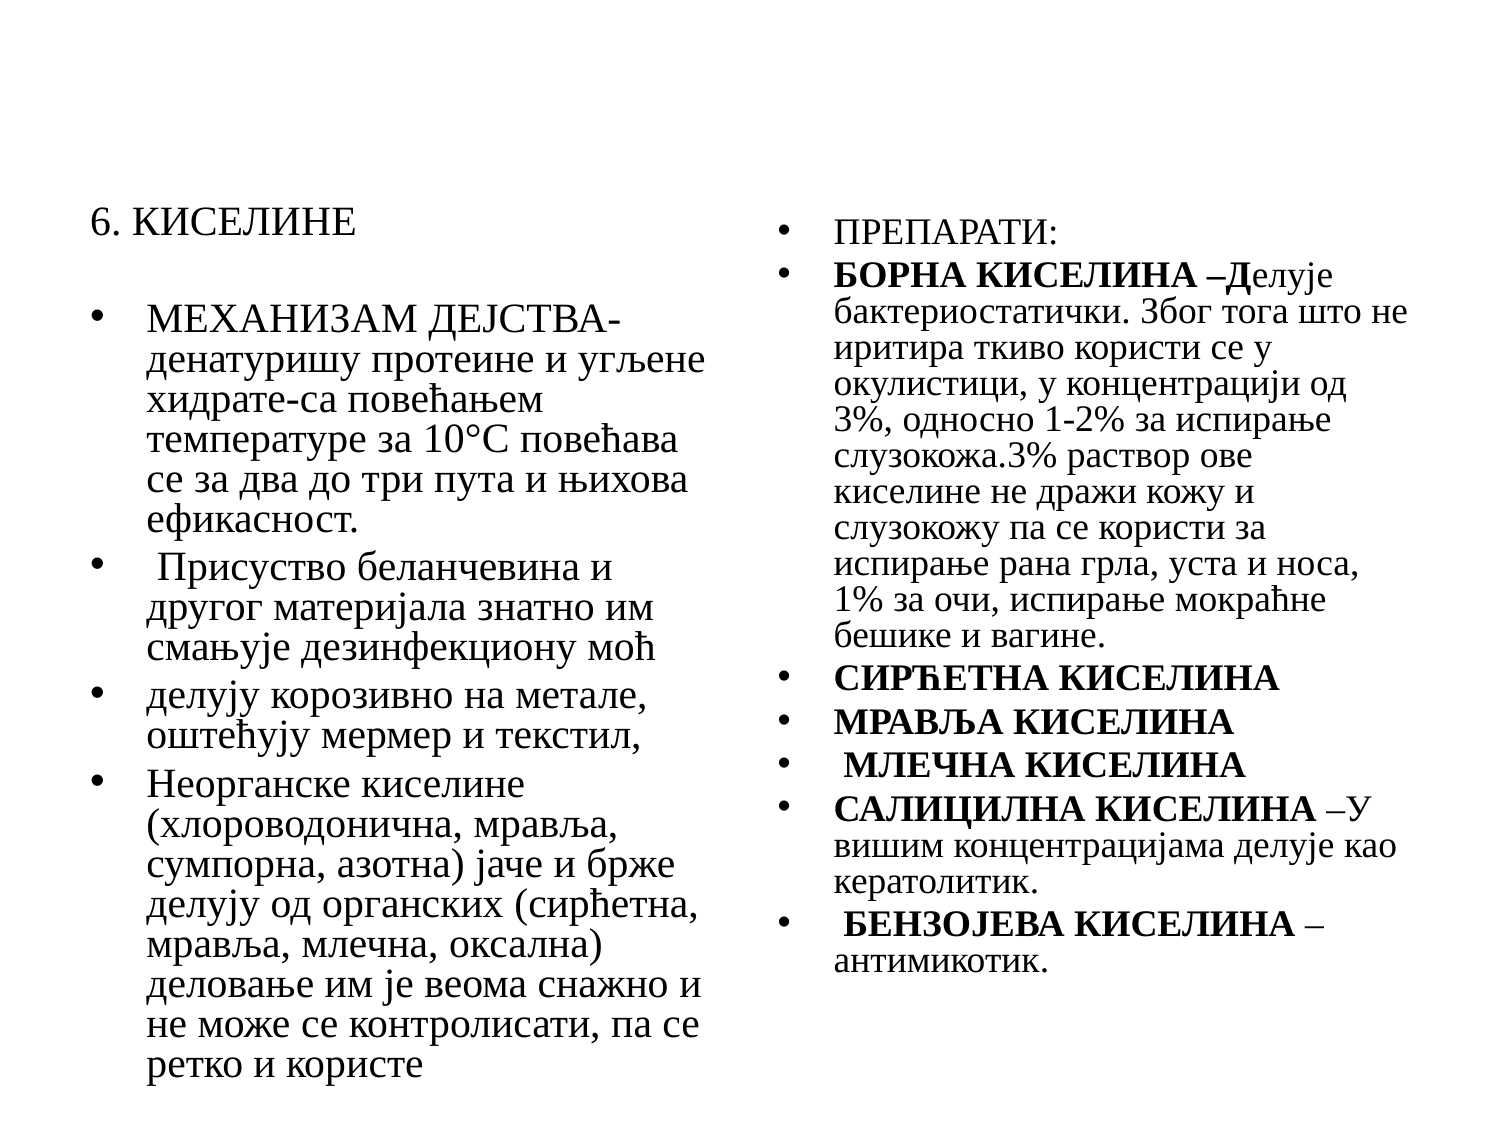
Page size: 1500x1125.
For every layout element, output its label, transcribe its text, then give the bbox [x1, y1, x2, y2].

list ПРЕПАРАТИ: БОРНА КИСЕЛИНА –Делује бактериостатички. Због тога што не иритира ткиво користи се у окулистици, у концентрацији од 3%, односно 1-2% за испирање слузокожа.3% раствор ове киселине не дражи кожу и слузокожу па се користи за испирање рана грла, уста и носа, 1% за очи, испирање мокраћне бешике и вагине. СИРЋЕТНА КИСЕЛИНА МРАВЉА КИСЕЛИНА МЛЕЧНА КИСЕЛИНА САЛИЦИЛНА КИСЕЛИНА –У вишим концентрацијама делује као кератолитик. БЕНЗОЈЕВА КИСЕЛИНА –антимикотик. [762, 208, 1425, 1118]
list 6. КИСЕЛИНЕ МЕХАНИЗАМ ДЕЈСТВА- денатуришу протеине и угљене хидрате-са повећањем температуре за 10°C повећава се за два до три пута и њихова ефикасност. Присуство беланчевина и другог материјала знатно им смањује дезинфекциону моћ делују корозивно на метале, оштећују мермер и текстил, Неорганске киселине (хлороводонична, мравља, сумпорна, азотна) јаче и брже делују од органских (сирћетна, мравља, млечна, оксална) деловање им је веома снажно и не може се контролисати, па се ретко и користе [75, 196, 738, 1118]
